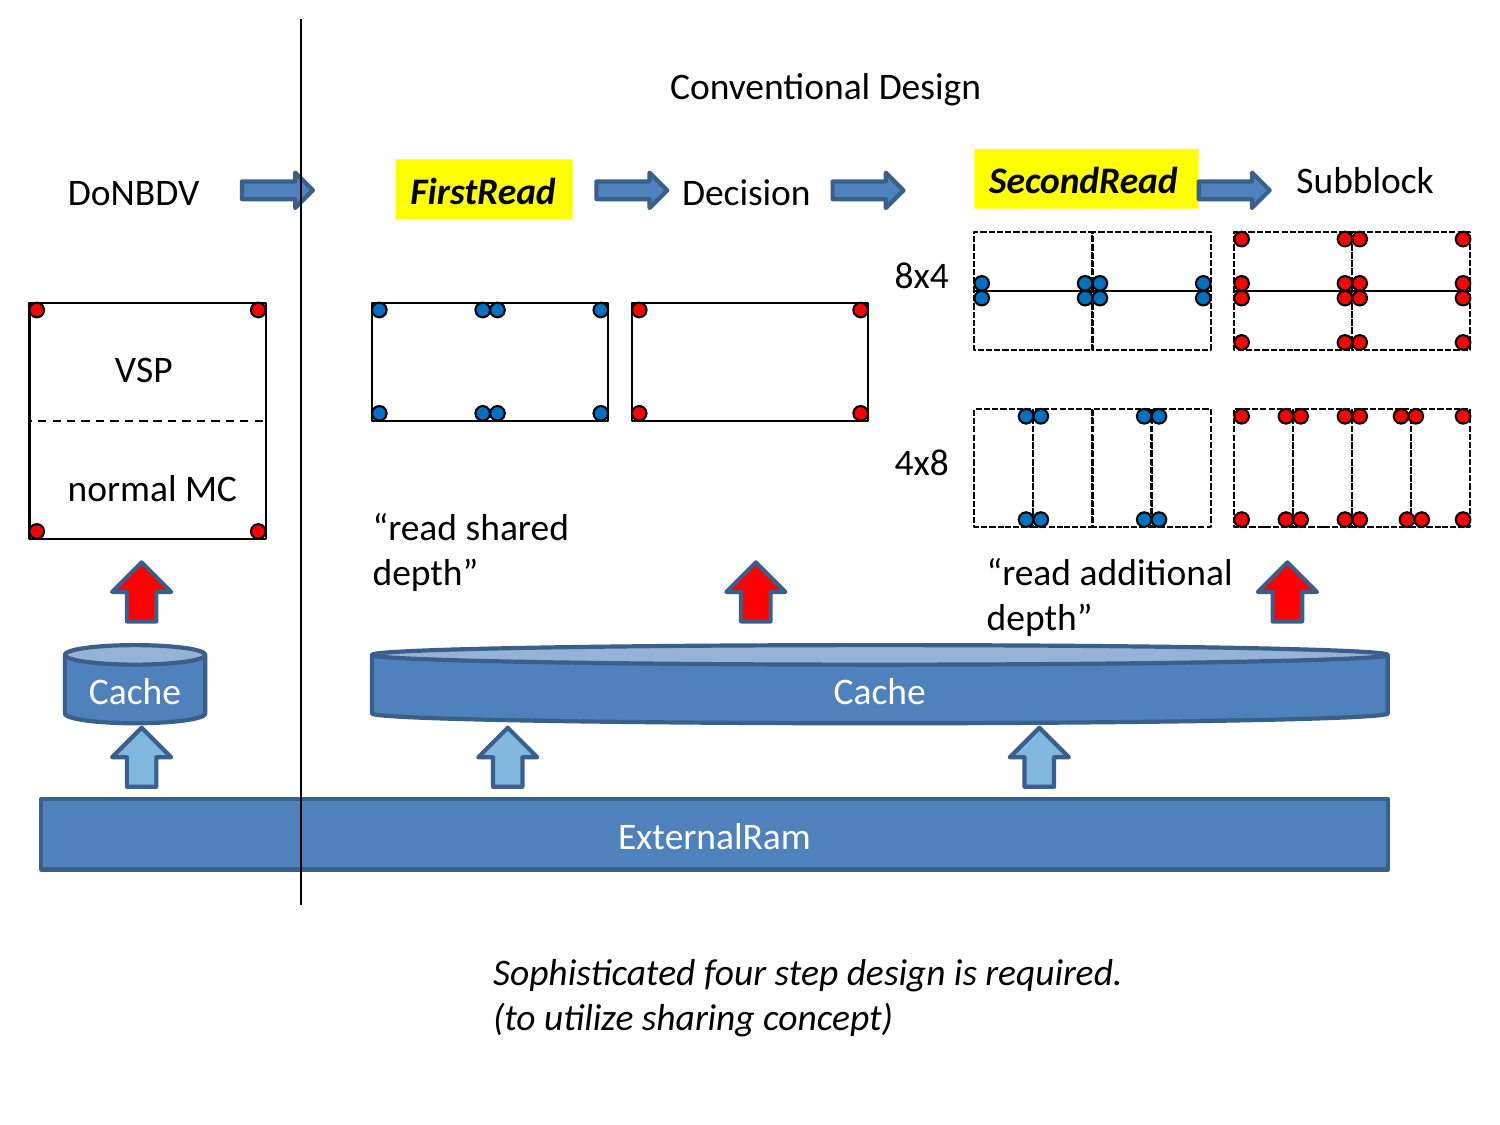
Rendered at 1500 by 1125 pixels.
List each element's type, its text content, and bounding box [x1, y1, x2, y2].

text_box [1232, 510, 1252, 530]
text_box [1090, 230, 1213, 290]
text_box [1453, 333, 1473, 352]
text_box [1291, 407, 1352, 529]
text_box [1232, 230, 1352, 290]
text_box [1134, 406, 1151, 426]
text_box [370, 301, 610, 423]
text_box [1075, 273, 1092, 291]
text_box [630, 301, 870, 423]
text_box [1264, 560, 1319, 624]
text_box [1193, 273, 1213, 291]
text_box [1149, 406, 1169, 426]
text_box [987, 275, 992, 291]
text_box [488, 403, 507, 423]
text_box [1276, 406, 1293, 426]
text_box [1453, 229, 1473, 249]
text_box [1397, 510, 1414, 530]
text_box [369, 300, 389, 320]
text_box [972, 289, 1092, 352]
text_box [1391, 406, 1408, 426]
text_box 8x4 [879, 243, 987, 304]
text_box [488, 300, 507, 320]
text_box [1291, 510, 1311, 530]
text_box [1335, 406, 1355, 426]
text_box [239, 170, 296, 210]
text_box [851, 300, 871, 320]
text_box [1350, 230, 1473, 290]
text_box [1335, 510, 1355, 530]
text_box [1350, 333, 1370, 352]
text_box [1031, 510, 1051, 530]
text_box [1090, 407, 1151, 529]
text_box [1350, 289, 1473, 352]
text_box Conventional Design [655, 54, 1282, 115]
text_box [1406, 406, 1426, 426]
text_box [1232, 406, 1252, 426]
text_box [110, 560, 174, 624]
text_box [1016, 510, 1033, 530]
text_box [724, 560, 788, 624]
text_box Sophisticated four step design is required. (to utilize sharing concept) [478, 940, 1223, 1046]
text_box [1335, 288, 1352, 308]
text_box [476, 725, 540, 789]
text_box [1350, 273, 1370, 291]
text_box [1232, 333, 1252, 352]
text_box [1335, 229, 1352, 249]
text_box [1350, 288, 1370, 308]
text_box [396, 648, 1364, 662]
text_box [1232, 407, 1293, 529]
text_box [591, 300, 611, 320]
text_box [1412, 510, 1432, 530]
text_box [629, 403, 649, 423]
text_box [473, 300, 490, 320]
text_box [27, 421, 268, 541]
text_box [974, 290, 992, 308]
text_box [1149, 407, 1213, 529]
text_box [836, 170, 906, 210]
text_box [1453, 273, 1473, 291]
text_box [306, 180, 315, 201]
text_box VSP [100, 338, 195, 398]
text_box “read shared depth” [357, 495, 650, 600]
text_box [1016, 406, 1033, 426]
text_box [1350, 407, 1411, 529]
text_box [27, 301, 268, 423]
text_box [1031, 407, 1095, 529]
text_box normal MC [53, 456, 266, 516]
text_box FirstRead [395, 159, 573, 219]
text_box [1090, 289, 1213, 352]
text_box [972, 230, 1092, 290]
text_box [1453, 510, 1473, 530]
text_box [1007, 725, 1071, 789]
text_box [1453, 288, 1473, 308]
text_box [594, 170, 667, 210]
text_box [1134, 510, 1151, 530]
text_box [1335, 273, 1352, 291]
text_box [1232, 288, 1252, 308]
text_box [1090, 288, 1110, 308]
text_box Cache [369, 643, 1390, 726]
text_box [1232, 273, 1252, 291]
text_box Cache [62, 643, 208, 726]
text_box [369, 403, 389, 423]
text_box [110, 725, 174, 789]
text_box 4x8 [879, 430, 987, 491]
text_box [1291, 406, 1311, 426]
text_box [1232, 289, 1352, 352]
text_box “read additional depth” [971, 540, 1264, 646]
text_box [1031, 406, 1051, 426]
text_box [1276, 510, 1293, 530]
text_box Decision [667, 160, 836, 221]
text_box [1409, 407, 1473, 529]
text_box [1350, 229, 1370, 249]
text_box [27, 522, 47, 541]
text_box ExternalRam [306, 797, 1390, 872]
text_box SecondRead [974, 148, 1199, 209]
text_box [1193, 288, 1213, 308]
text_box [851, 403, 871, 423]
text_box Subblock [1281, 148, 1500, 209]
text_box [1149, 510, 1169, 530]
text_box [591, 403, 611, 423]
text_box [69, 648, 201, 662]
text_box DoNBDV [53, 160, 269, 221]
text_box [972, 407, 1033, 529]
text_box [248, 522, 268, 541]
text_box [629, 300, 649, 320]
text_box [1453, 406, 1473, 426]
text_box [1353, 406, 1370, 426]
text_box [1090, 273, 1110, 291]
text_box [1353, 510, 1370, 530]
text_box [1335, 333, 1352, 352]
text_box [1075, 288, 1093, 308]
text_box [1232, 229, 1252, 249]
text_box [473, 403, 490, 423]
text_box ExternalRam [39, 797, 296, 872]
text_box [1196, 170, 1272, 210]
